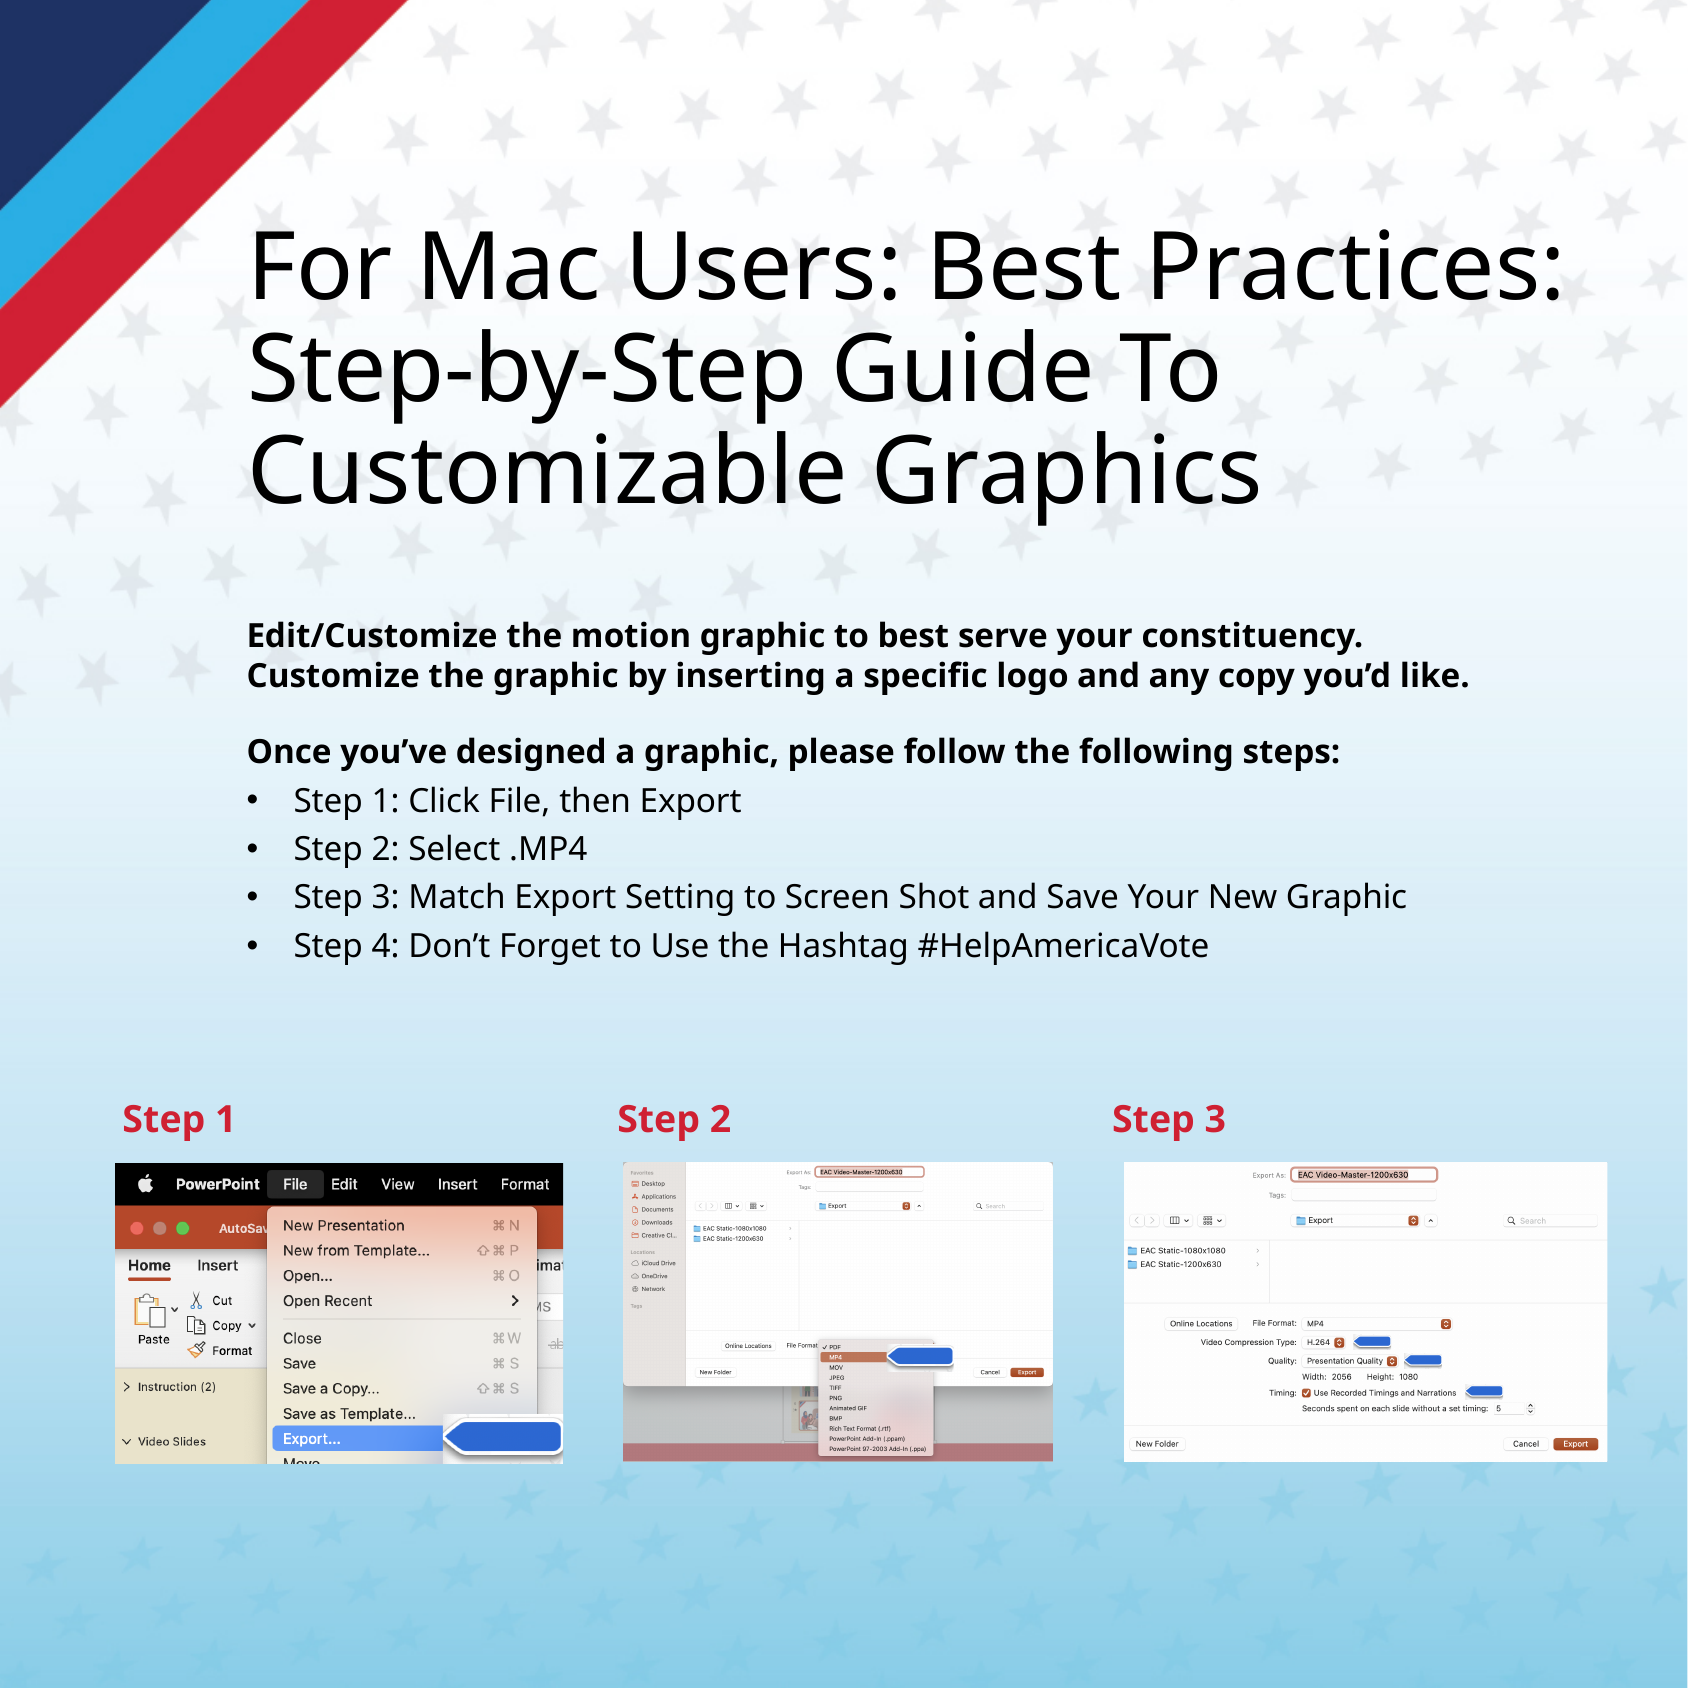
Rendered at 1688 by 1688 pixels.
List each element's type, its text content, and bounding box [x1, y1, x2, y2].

picture [0, 0, 1688, 1688]
text_box Once you’ve designed a graphic, please follow the following steps: Step 1: Click File, then Export Step 2: Select .MP4 Step 3: Match Export Setting to Screen Shot and Save Your New Graphic Step 4: Don’t Forget to Use the Hashtag #HelpAmericaVote [231, 727, 1620, 972]
text_box Step 1 [99, 1087, 261, 1148]
text_box Step 2 [593, 1087, 755, 1148]
title For Mac Users: Best Practices: Step-by-Step Guide To Customizable Graphics [232, 208, 1688, 535]
text_box Step 3 [1088, 1087, 1250, 1148]
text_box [623, 1162, 1053, 1462]
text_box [1124, 1162, 1608, 1462]
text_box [115, 1163, 564, 1464]
text_box Edit/Customize the motion graphic to best serve your constituency. Customize the graphic by inserting a specific logo and any copy you’d like. [231, 606, 1492, 727]
